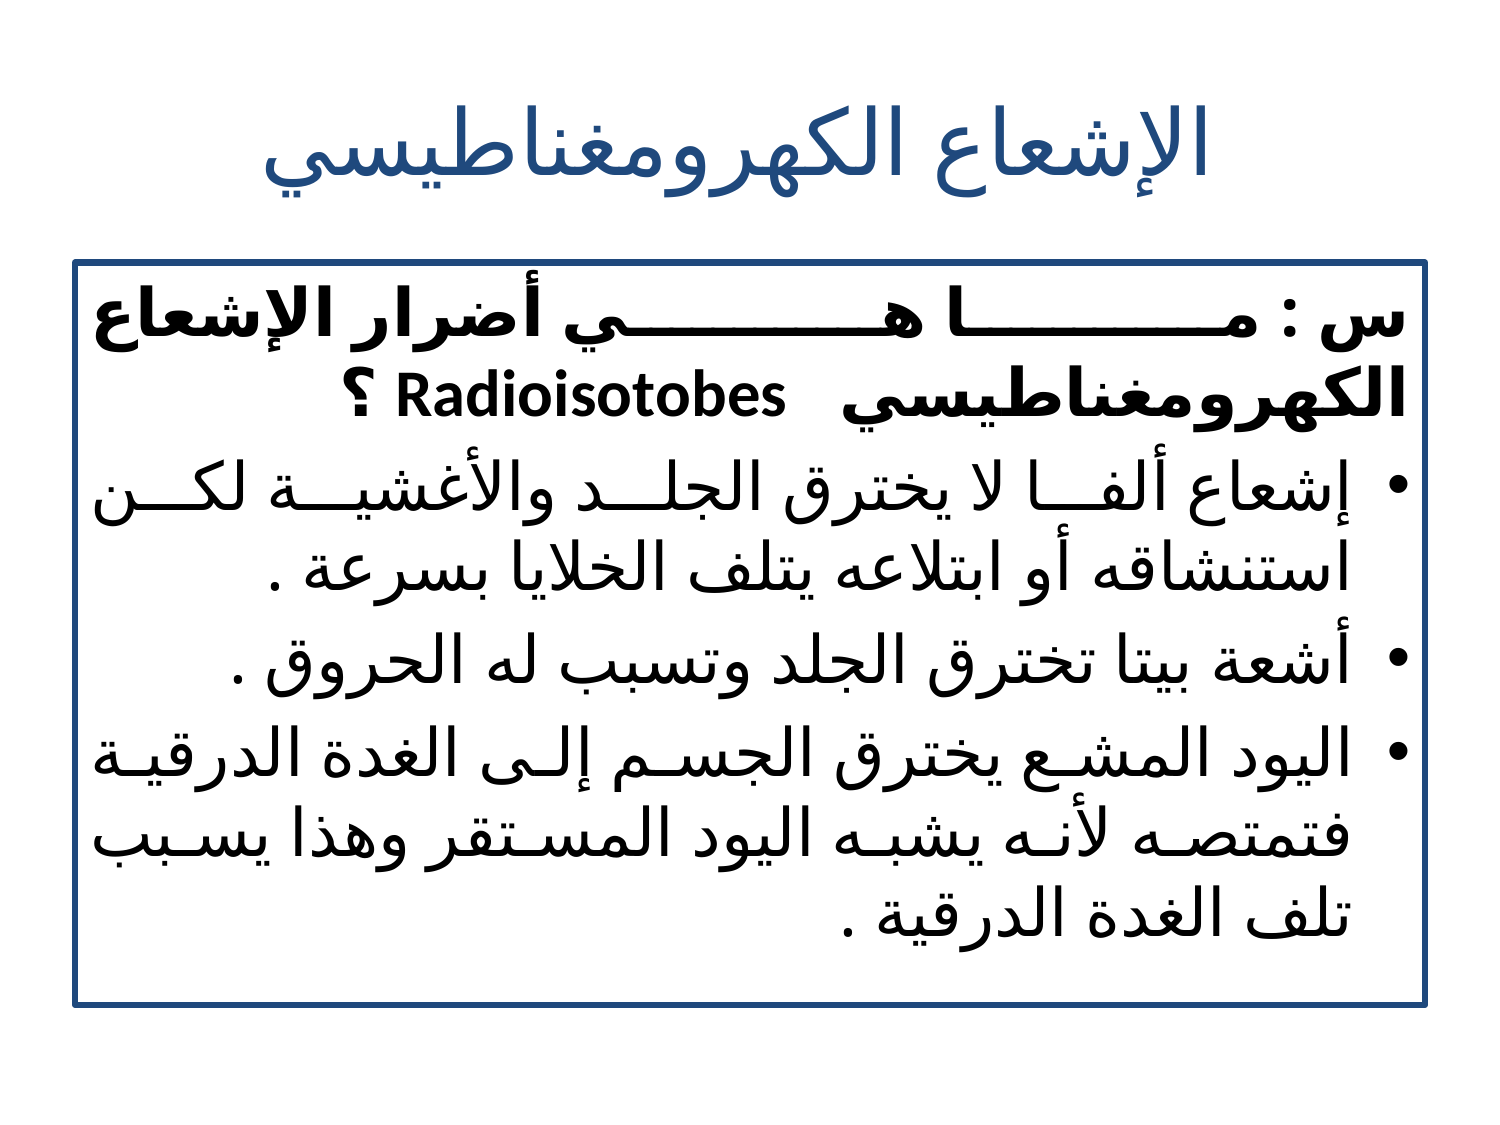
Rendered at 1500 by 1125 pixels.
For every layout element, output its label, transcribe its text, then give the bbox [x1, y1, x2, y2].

list س : ما هي أضرار الإشعاع الكهرومغناطيسي Radioisotobes ؟ إشعاع ألفا لا يخترق الجلد والأغشية لكن استنشاقه أو ابتلاعه يتلف الخلايا بسرعة . أشعة بيتا تخترق الجلد وتسبب له الحروق . اليود المشع يخترق الجسم إلى الغدة الدرقية فتمتصه لأنه يشبه اليود المستقر وهذا يسبب تلف الغدة الدرقية . [75, 262, 1425, 1005]
title الإشعاع الكهرومغناطيسي [75, 45, 1425, 233]
